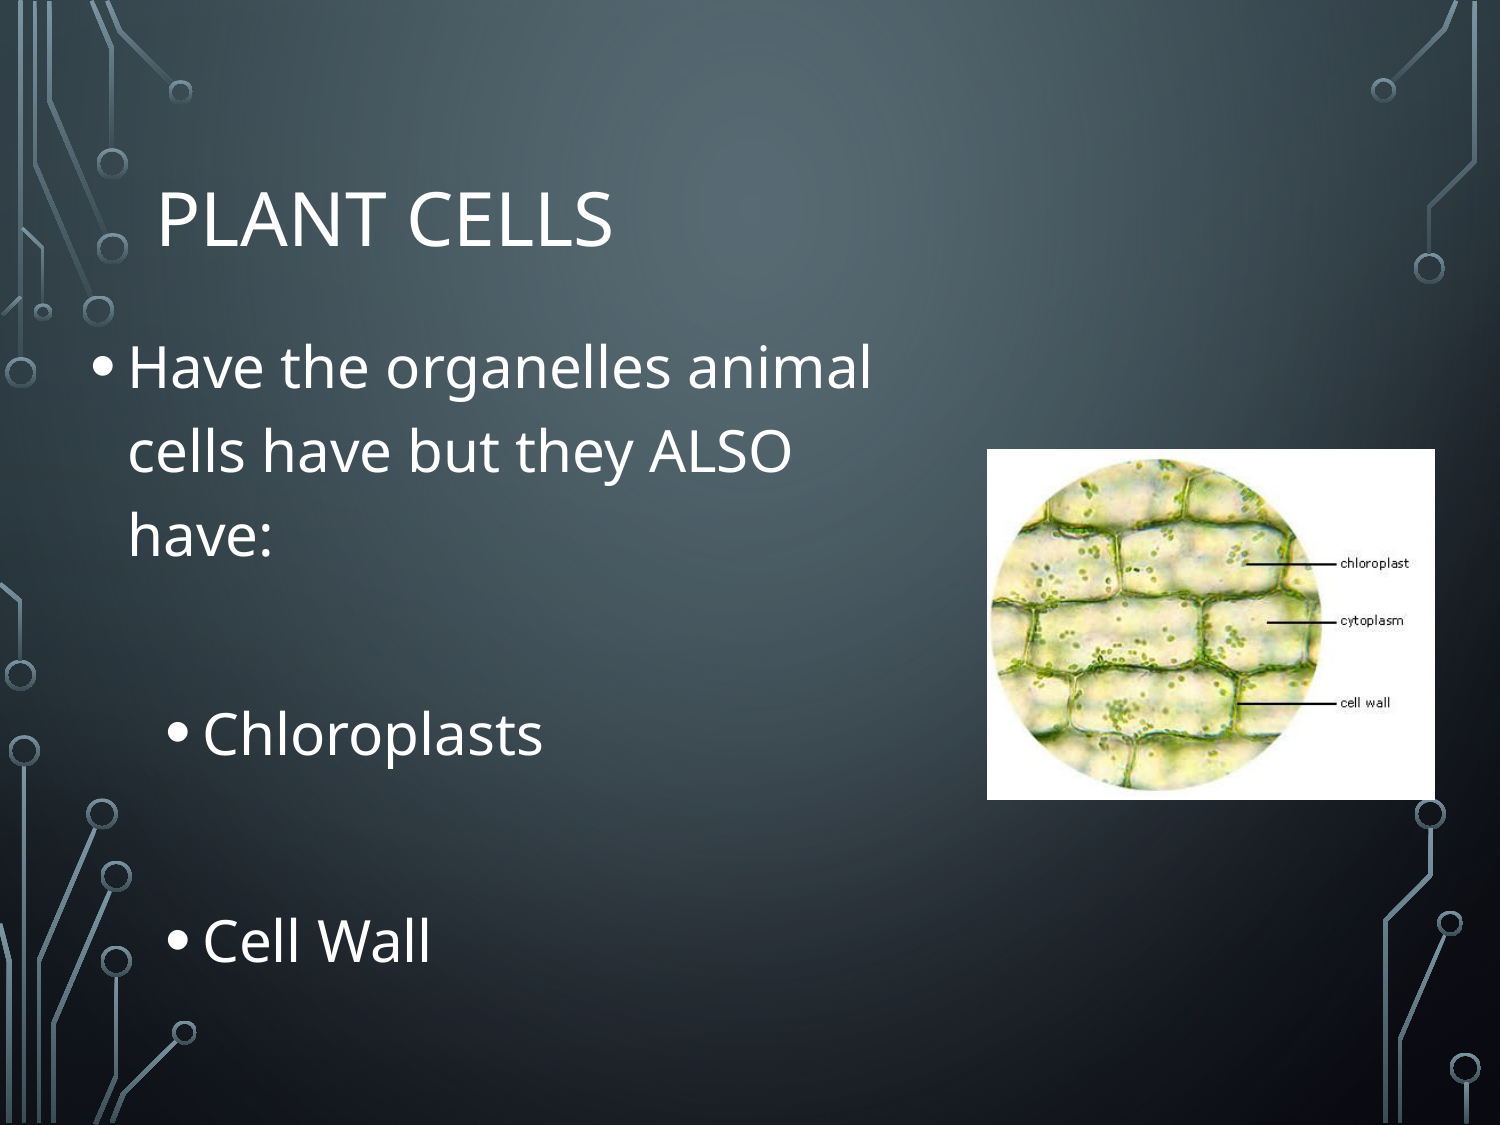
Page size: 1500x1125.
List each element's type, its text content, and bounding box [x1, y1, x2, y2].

title Plant Cells [140, 101, 1360, 344]
list Have the organelles animal cells have but they ALSO have: Chloroplasts Cell Wall [75, 308, 913, 1059]
picture [987, 449, 1435, 801]
